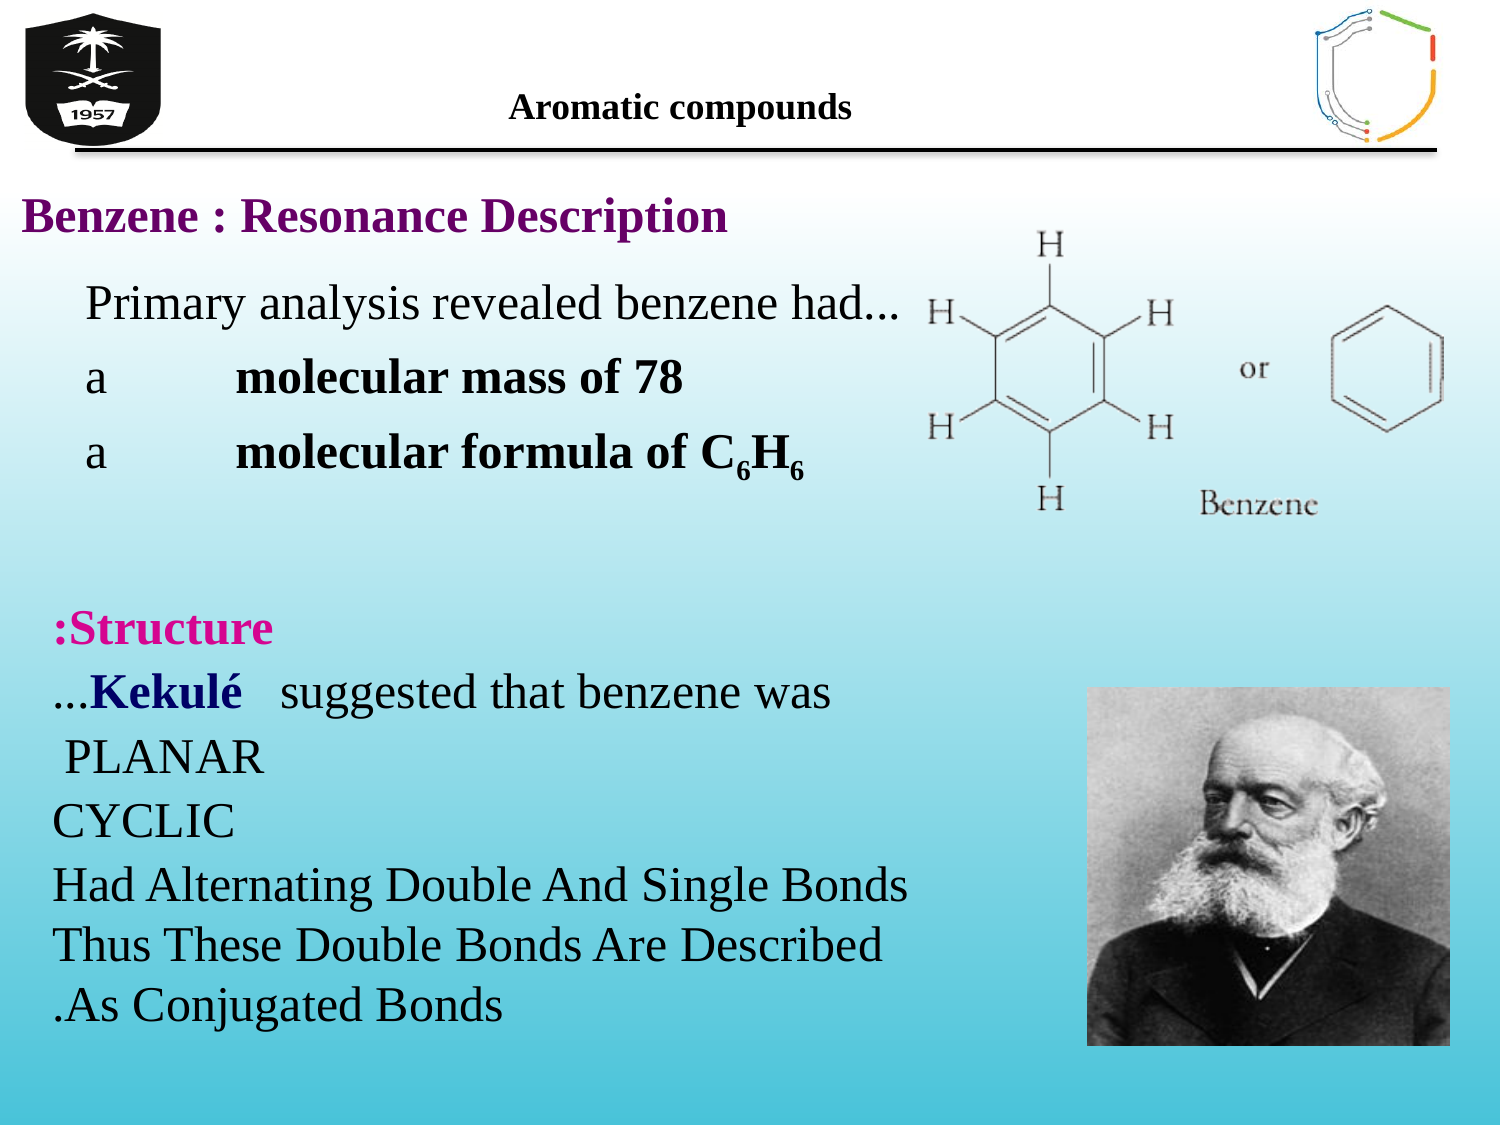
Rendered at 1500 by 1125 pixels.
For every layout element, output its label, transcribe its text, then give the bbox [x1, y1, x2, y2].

text_box Primary analysis revealed benzene had... a molecular mass of 78 a molecular formula of C6H6 [0, 262, 919, 494]
picture [1087, 687, 1451, 1046]
picture [924, 224, 1444, 530]
title Benzene : Resonance Description [6, 162, 1063, 262]
text_box Structure: Kekulé suggested that benzene was... PLANAR CYCLIC Had Alternating Double And Single Bonds Thus These Double Bonds Are Described As Conjugated Bonds. [37, 587, 1025, 1039]
picture [1287, 0, 1463, 165]
text_box Aromatic compounds [493, 74, 868, 135]
picture [24, 12, 163, 151]
